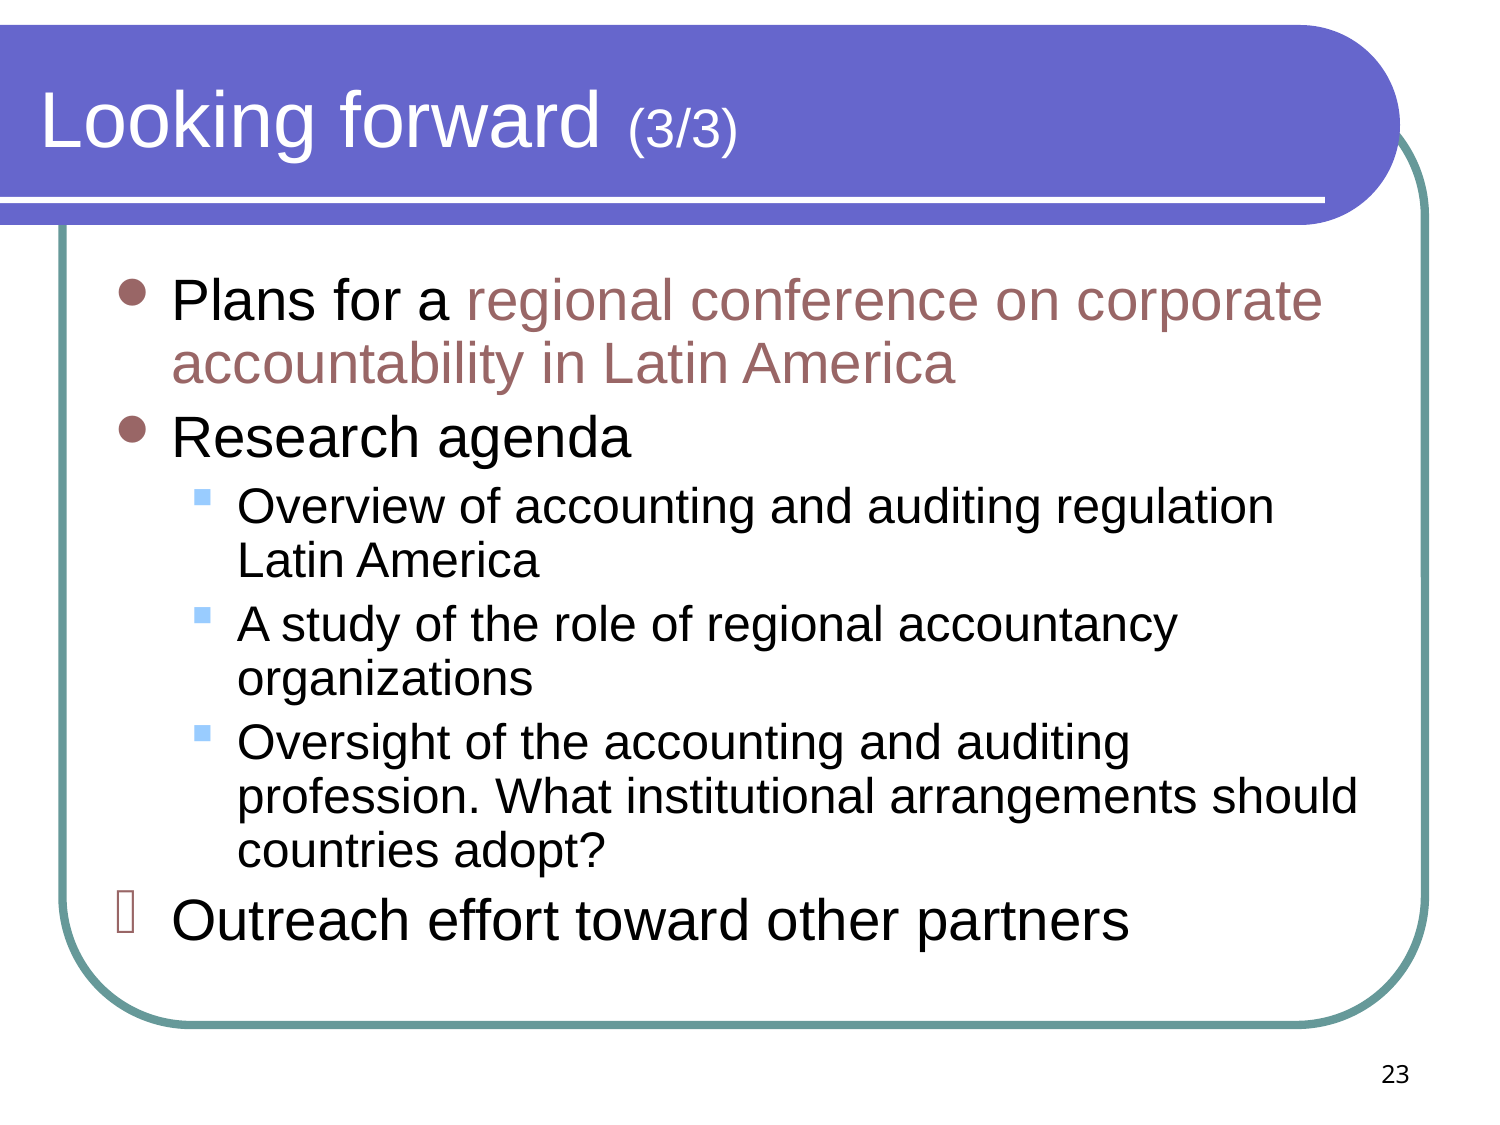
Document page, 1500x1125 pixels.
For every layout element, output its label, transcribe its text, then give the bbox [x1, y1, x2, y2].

list Plans for a regional conference on corporate accountability in Latin America Research agenda Overview of accounting and auditing regulation Latin America A study of the role of regional accountancy organizations Oversight of the accounting and auditing profession. What institutional arrangements should countries adopt? Outreach effort toward other partners [99, 262, 1401, 988]
slide_number 23 [1074, 1024, 1426, 1101]
title Looking forward (3/3) [24, 37, 1341, 188]
